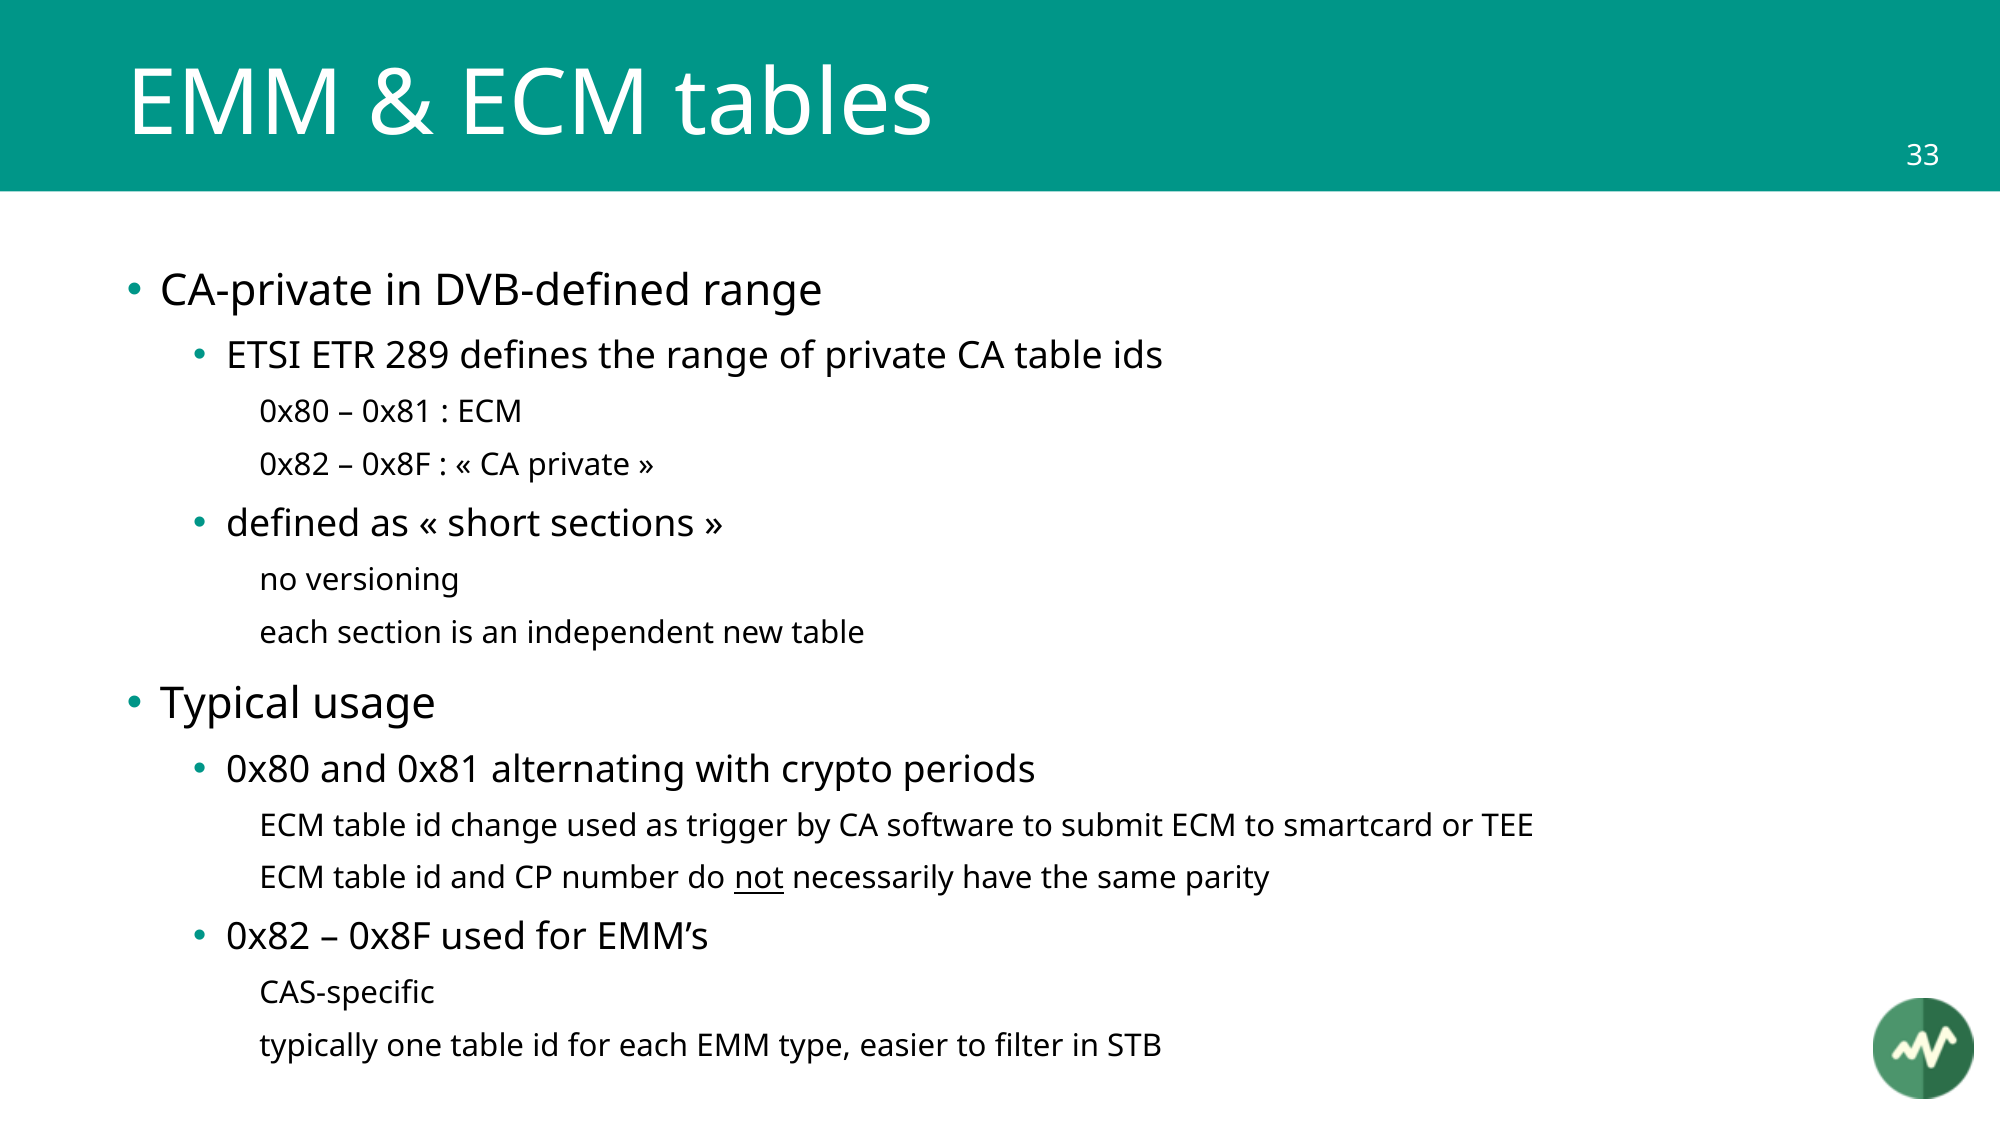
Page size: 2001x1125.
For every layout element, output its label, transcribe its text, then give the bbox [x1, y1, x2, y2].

picture [1873, 998, 1974, 1099]
title EMM & ECM tables [111, 39, 1812, 171]
list CA-private in DVB-defined range ETSI ETR 289 defines the range of private CA table ids 0x80 – 0x81 : ECM 0x82 – 0x8F : « CA private » defined as « short sections » no versioning each section is an independent new table Typical usage 0x80 and 0x81 alternating with crypto periods ECM table id change used as trigger by CA software to submit ECM to smartcard or TEE ECM table id and CP number do not necessarily have the same parity 0x82 – 0x8F used for EMM’s CAS-specific typically one table id for each EMM type, easier to filter in STB [111, 244, 1812, 1071]
